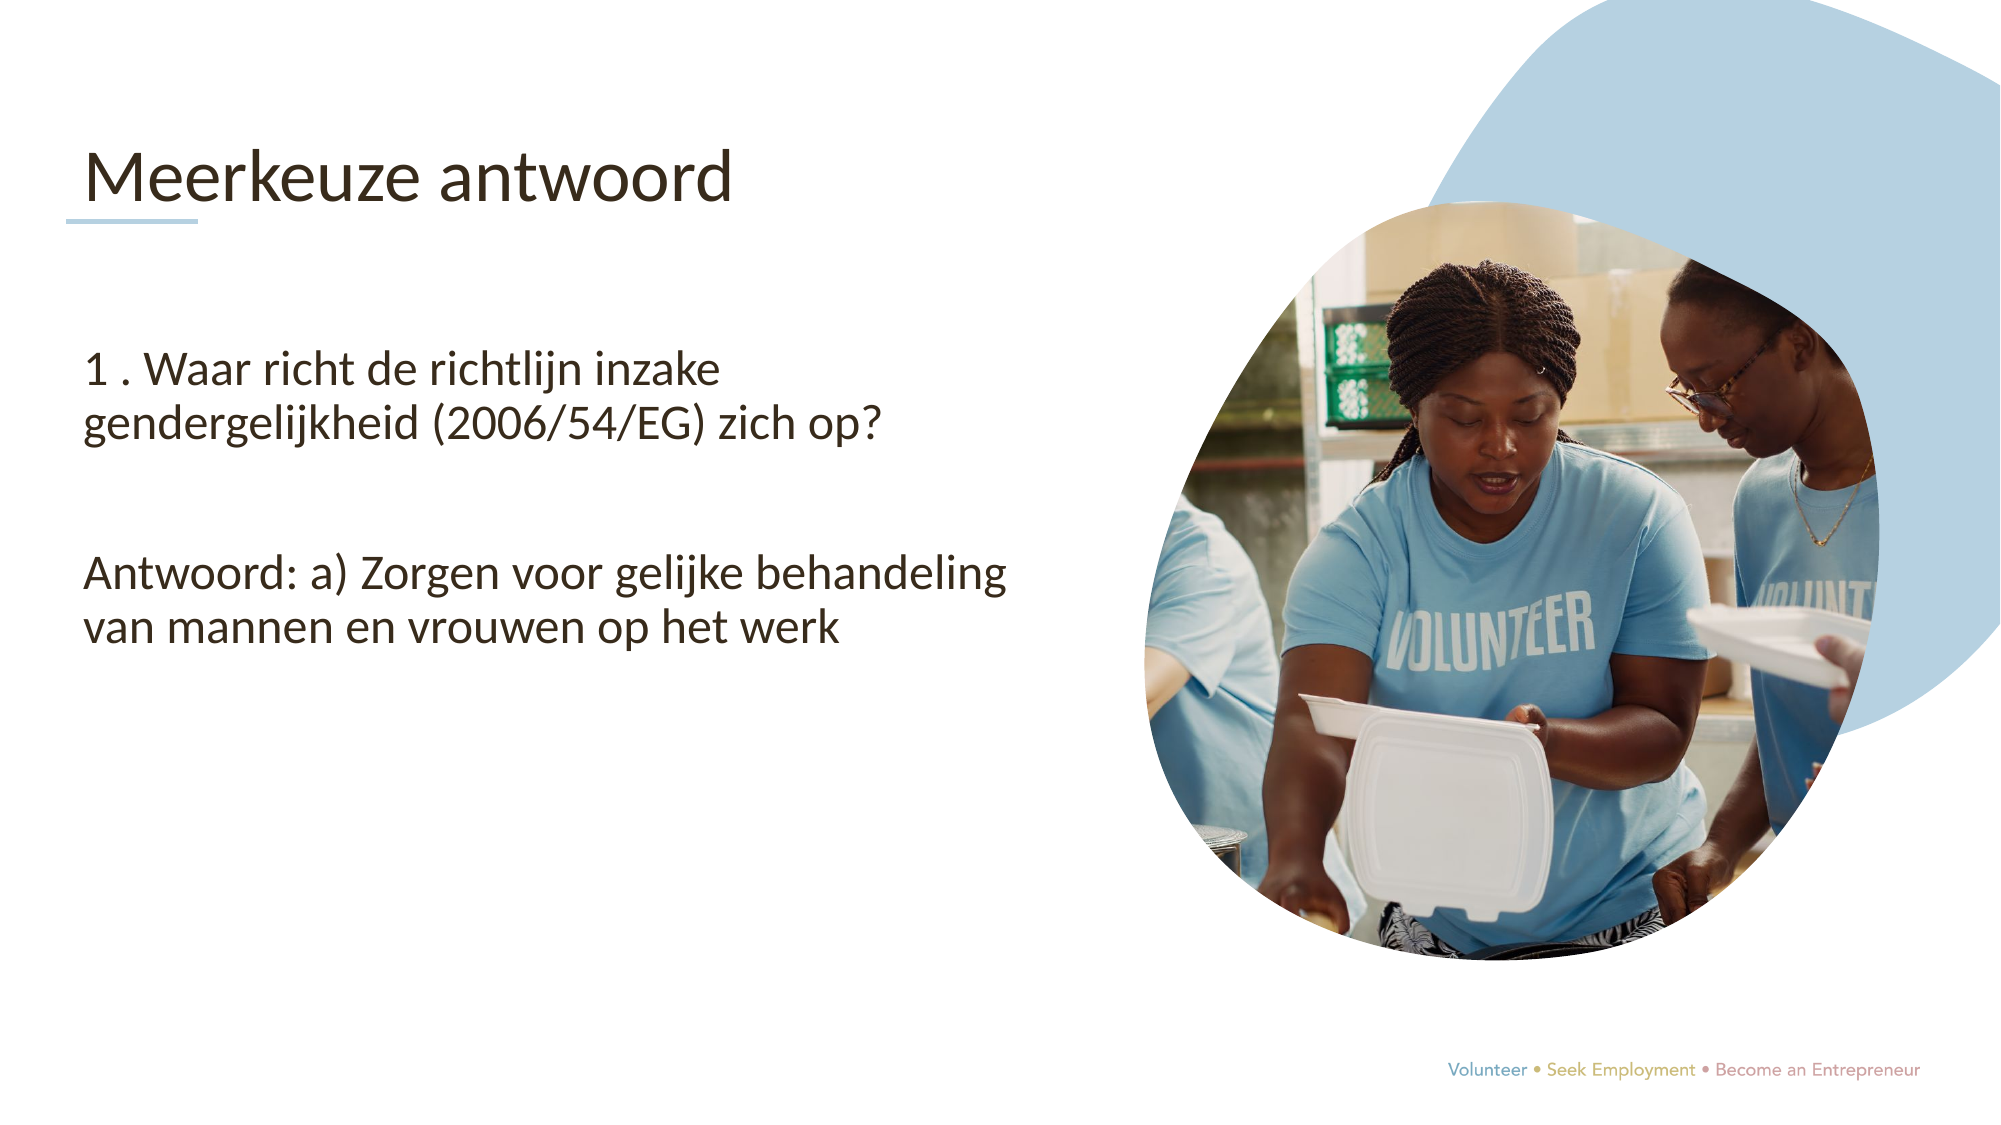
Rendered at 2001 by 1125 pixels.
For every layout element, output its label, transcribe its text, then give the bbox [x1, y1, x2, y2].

picture [1144, 200, 1880, 961]
text_box Meerkeuze antwoord [68, 129, 903, 356]
picture [1418, 1046, 1971, 1103]
text_box 1 . Waar richt de richtlijn inzake gendergelijkheid (2006/54/EG) zich op? Antwoord: a) Zorgen voor gelijke behandeling van mannen en vrouwen op het werk [68, 335, 1035, 1125]
